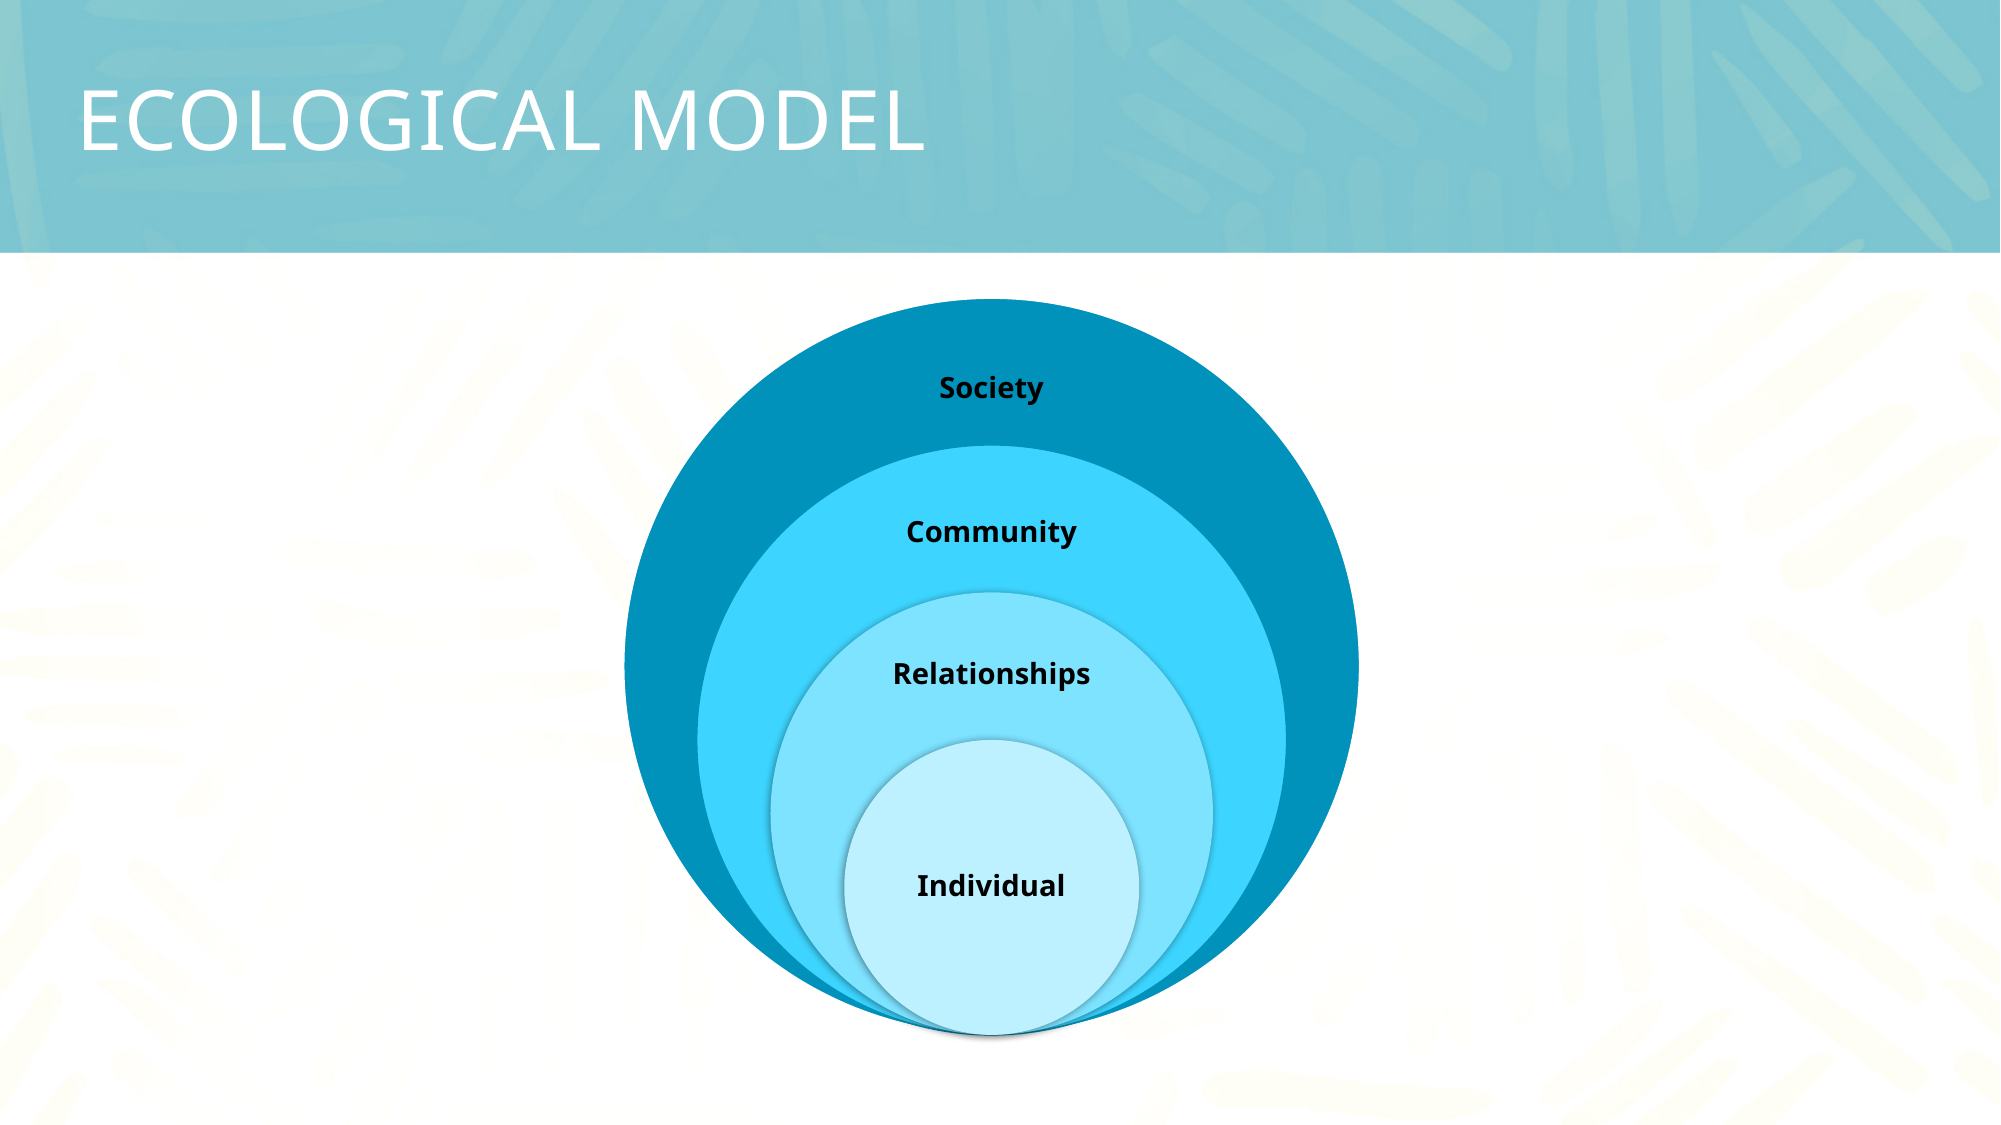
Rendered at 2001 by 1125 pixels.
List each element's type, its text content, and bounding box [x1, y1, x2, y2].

picture [0, 0, 2000, 1125]
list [167, 297, 1816, 1036]
title Ecological model [61, 33, 1938, 220]
